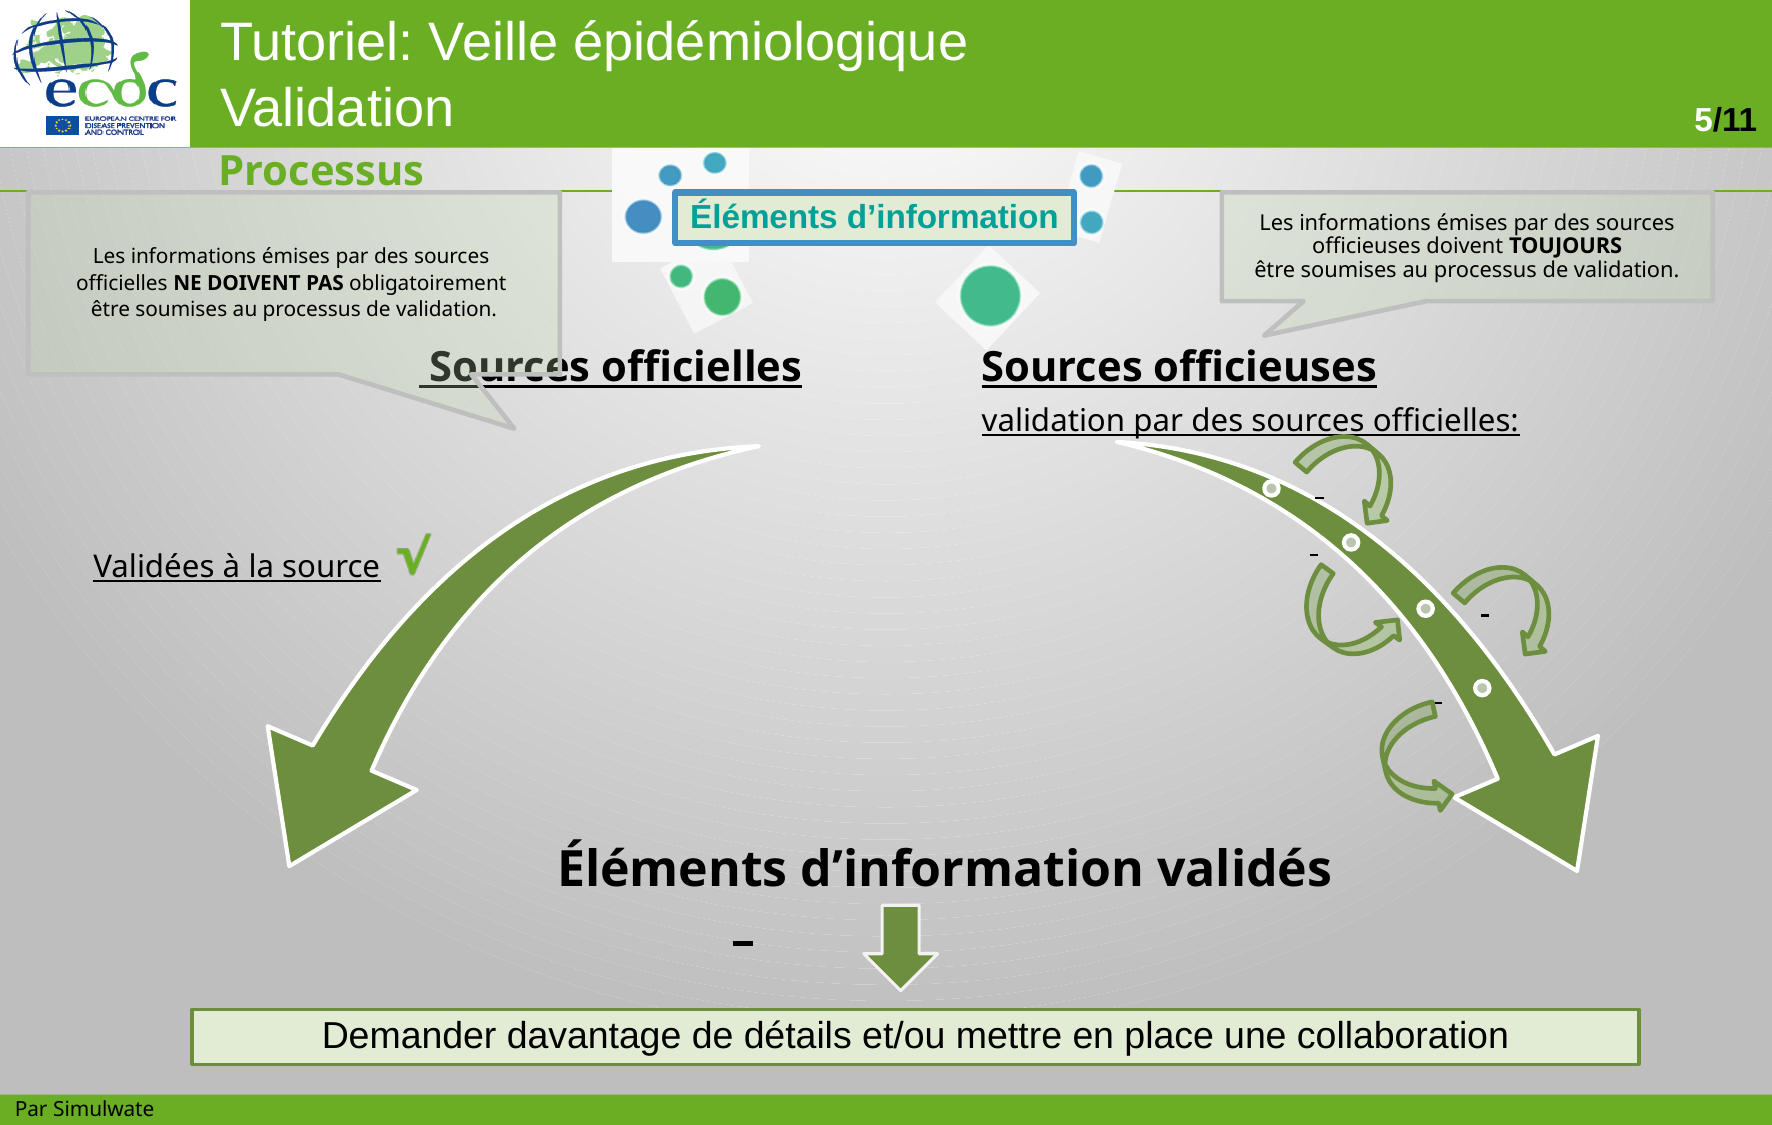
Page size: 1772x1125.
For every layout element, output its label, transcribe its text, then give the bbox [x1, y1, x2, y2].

text_box Les informations émises par des sources officieuses doivent TOUJOURS être soumises au processus de validation. [1221, 192, 1713, 299]
picture [368, 517, 455, 608]
picture [937, 245, 1040, 300]
picture [612, 148, 753, 333]
text_box Demander davantage de détails et/ou mettre en place une collaboration [191, 1009, 1639, 1065]
text_box Éléments d’information validés [851, 835, 918, 905]
text_box [863, 905, 923, 991]
picture [0, 0, 190, 147]
text_box Éléments d’information [752, 192, 1074, 244]
picture [1047, 151, 1131, 243]
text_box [0, 333, 847, 962]
text_box Les informations émises par des sources officielles NE DOIVENT PAS obligatoirement être soumises au processus de validation. [28, 192, 560, 332]
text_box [923, 300, 1772, 963]
text_box Processus [167, 141, 477, 202]
